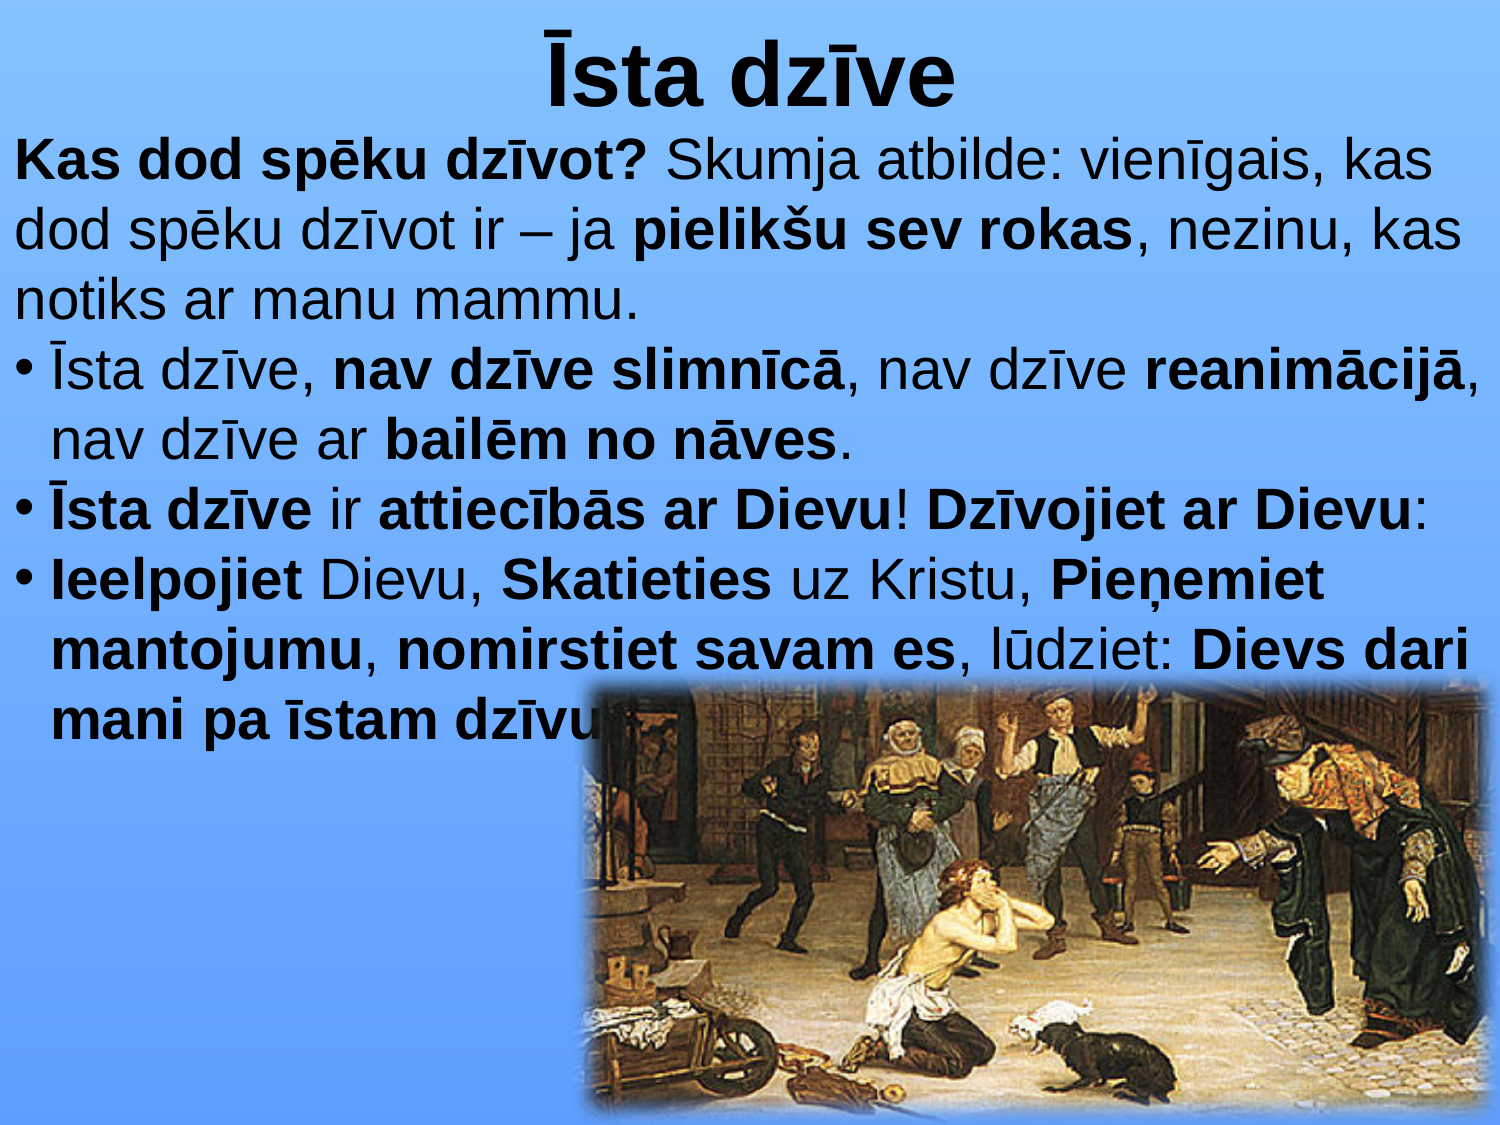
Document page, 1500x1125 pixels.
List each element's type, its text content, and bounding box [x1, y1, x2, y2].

picture [572, 668, 1500, 1125]
text_box Īsta dzīve [76, 0, 1427, 140]
text_box Kas dod spēku dzīvot? Skumja atbilde: vienīgais, kas dod spēku dzīvot ir – ja pielikšu sev rokas, nezinu, kas notiks ar manu mammu. Īsta dzīve, nav dzīve slimnīcā, nav dzīve reanimācijā, nav dzīve ar bailēm no nāves. Īsta dzīve ir attiecībās ar Dievu! Dzīvojiet ar Dievu: Ieelpojiet Dievu, Skatieties uz Kristu, Pieņemiet mantojumu, nomirstiet savam es, lūdziet: Dievs dari mani pa īstam dzīvu. [0, 113, 1500, 759]
